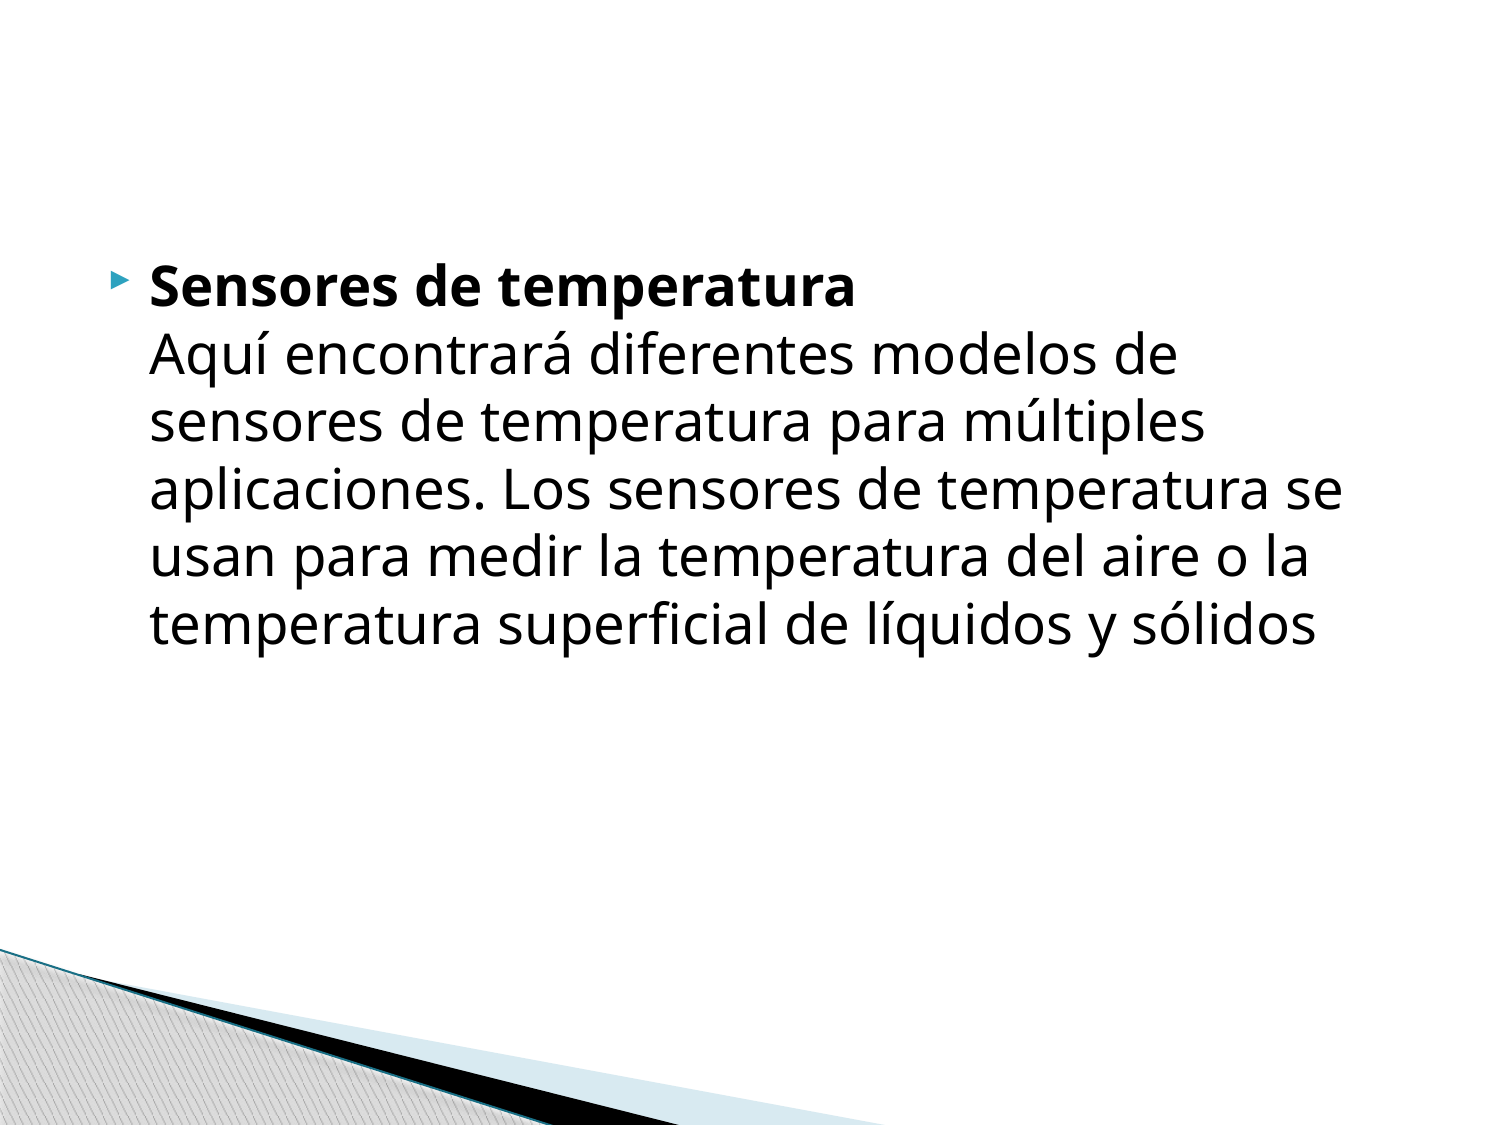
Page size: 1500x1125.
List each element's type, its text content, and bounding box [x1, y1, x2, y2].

list Sensores de temperatura Aquí encontrará diferentes modelos de sensores de temperatura para múltiples aplicaciones. Los sensores de temperatura se usan para medir la temperatura del aire o la temperatura superficial de líquidos y sólidos [75, 243, 1425, 986]
